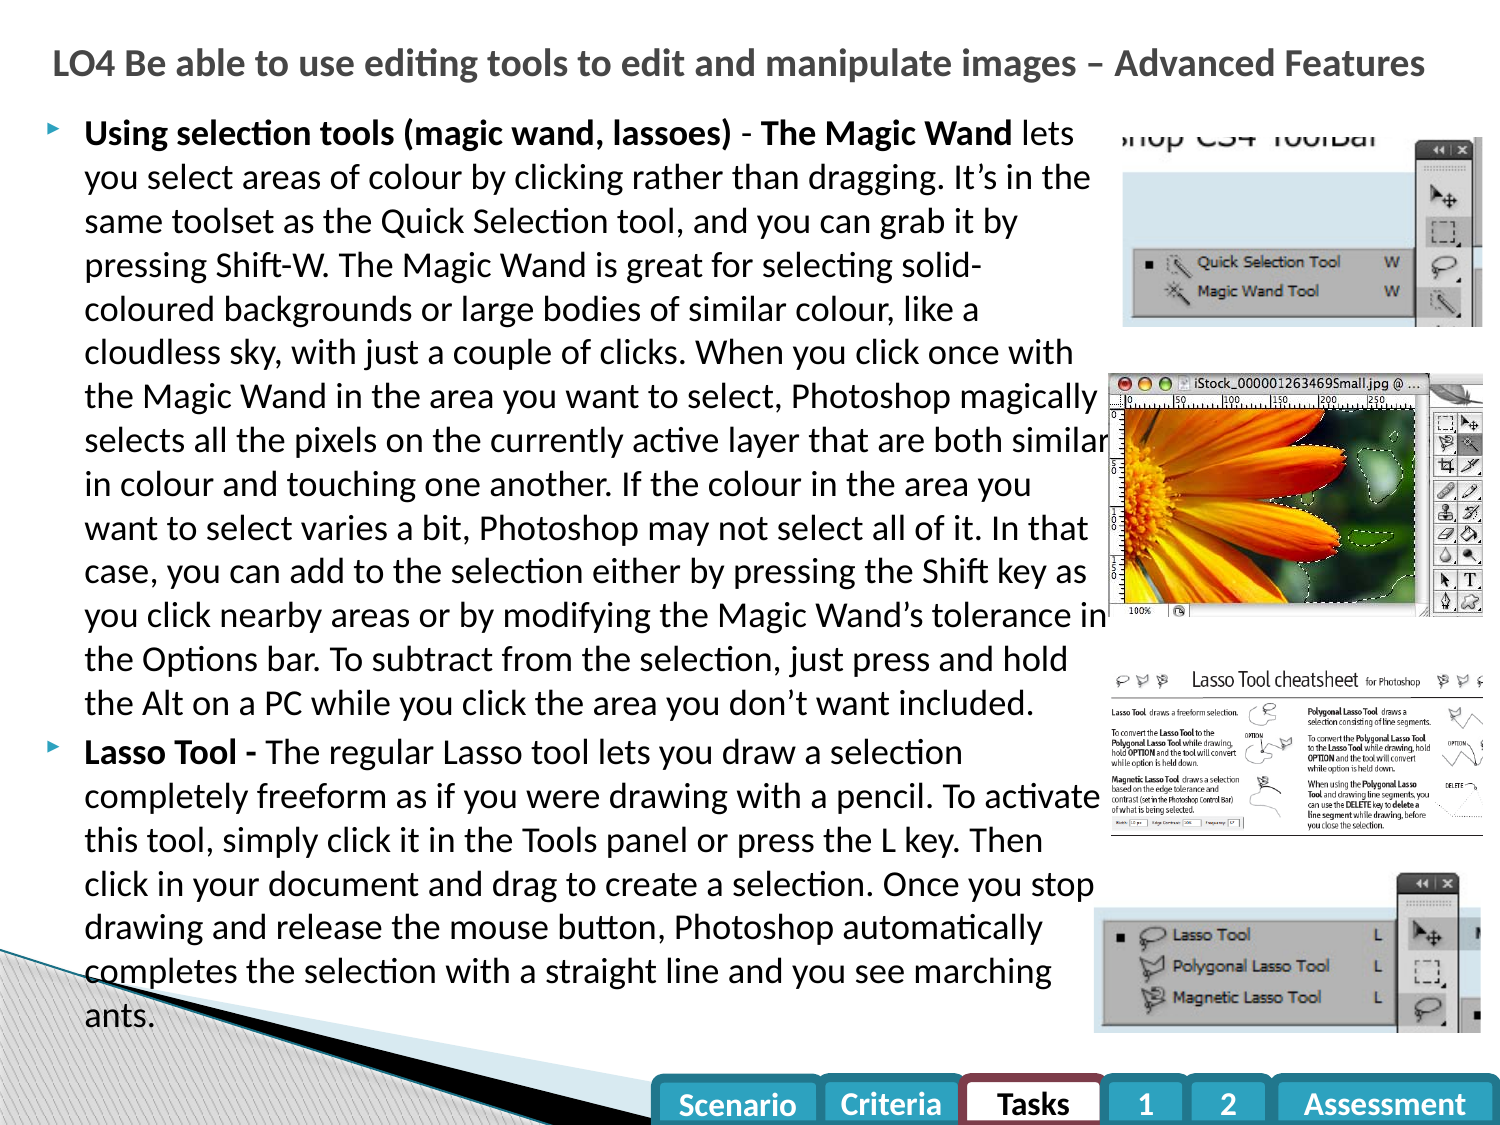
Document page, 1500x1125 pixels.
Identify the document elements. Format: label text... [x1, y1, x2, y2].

list Using selection tools (magic wand, lassoes) - The Magic Wand lets you select areas of colour by clicking rather than dragging. It’s in the same toolset as the Quick Selection tool, and you can grab it by pressing Shift-W. The Magic Wand is great for selecting solid-coloured backgrounds or large bodies of similar colour, like a cloudless sky, with just a couple of clicks. When you click once with the Magic Wand in the area you want to select, Photoshop magically selects all the pixels on the currently active layer that are both similar in colour and touching one another. If the colour in the area you want to select varies a bit, Photoshop may not select all of it. In that case, you can add to the selection either by pressing the Shift key as you click nearby areas or by modifying the Magic Wand’s tolerance in the Options bar. To subtract from the selection, just press and hold the Alt on a PC while you click the area you don’t want included. Lasso Tool - The regular Lasso tool lets you draw a selection completely freeform as if you were drawing with a pencil. To activate this tool, simply click it in the Tools panel or press the L key. Then click in your document and drag to create a selection. Once you stop drawing and release the mouse button, Photoshop automatically completes the selection with a straight line and you see marching ants. [29, 101, 1128, 1071]
picture [1122, 136, 1483, 327]
picture [1108, 373, 1483, 617]
title LO4 Be able to use editing tools to edit and manipulate images – Advanced Features [37, 19, 1471, 102]
picture [1093, 869, 1481, 1033]
picture [1108, 668, 1483, 839]
